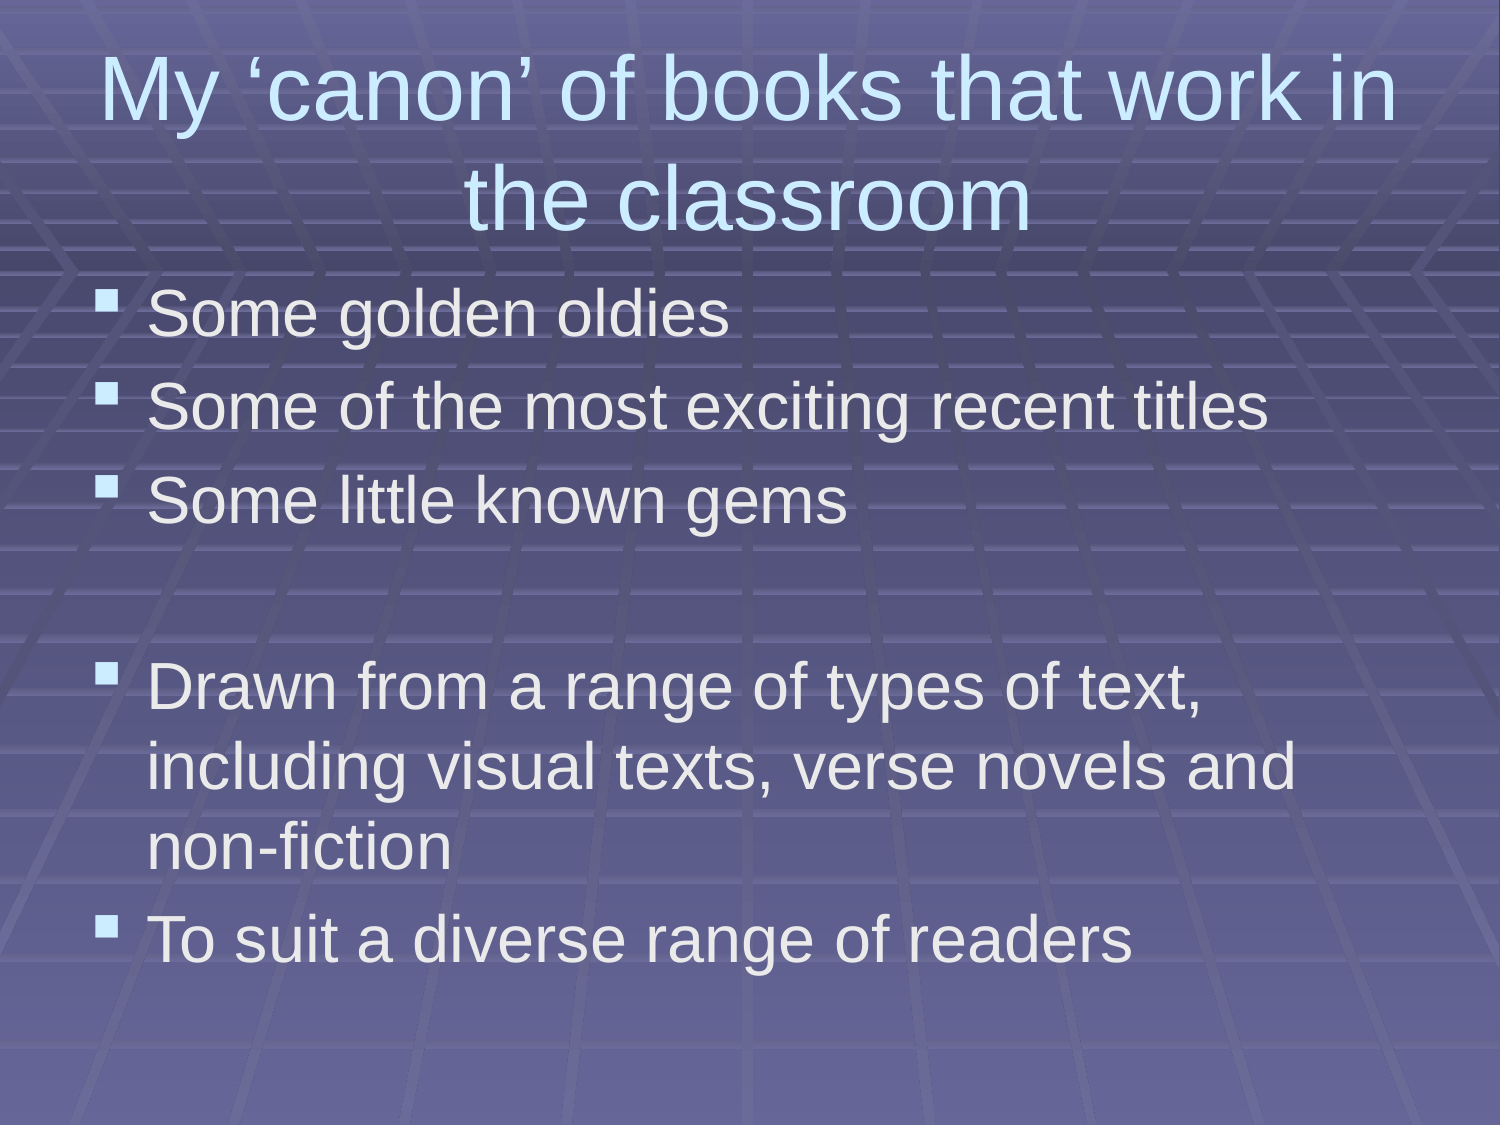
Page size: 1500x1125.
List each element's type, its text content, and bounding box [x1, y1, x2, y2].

title My ‘canon’ of books that work in the classroom [74, 44, 1425, 233]
list Some golden oldies Some of the most exciting recent titles Some little known gems Drawn from a range of types of text, including visual texts, verse novels and non-fiction To suit a diverse range of readers [74, 261, 1425, 1001]
